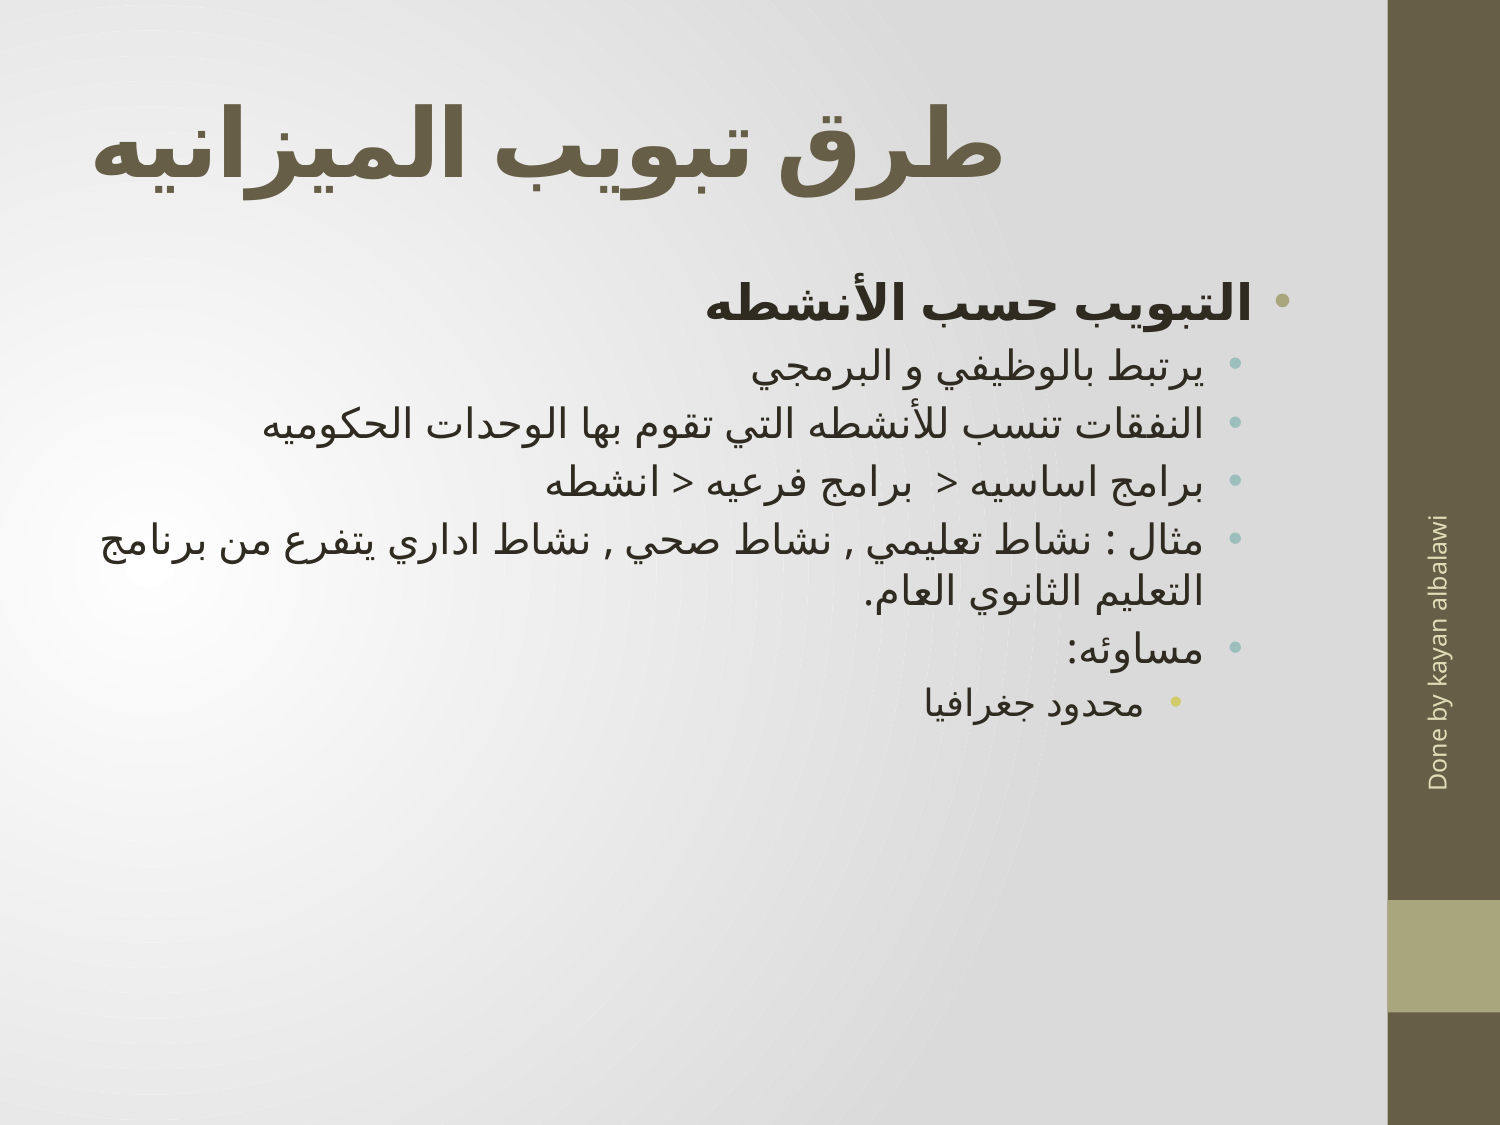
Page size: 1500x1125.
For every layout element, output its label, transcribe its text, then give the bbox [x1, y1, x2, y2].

footer Done by kayan albalawi [1408, 500, 1469, 889]
title طرق تبويب الميزانيه [75, 45, 1325, 233]
list التبويب حسب الأنشطه يرتبط بالوظيفي و البرمجي النفقات تنسب للأنشطه التي تقوم بها الوحدات الحكوميه برامج اساسيه < برامج فرعيه < انشطه مثال : نشاط تعليمي , نشاط صحي , نشاط اداري يتفرع من برنامج التعليم الثانوي العام. مساوئه: محدود جغرافيا [75, 262, 1325, 1050]
